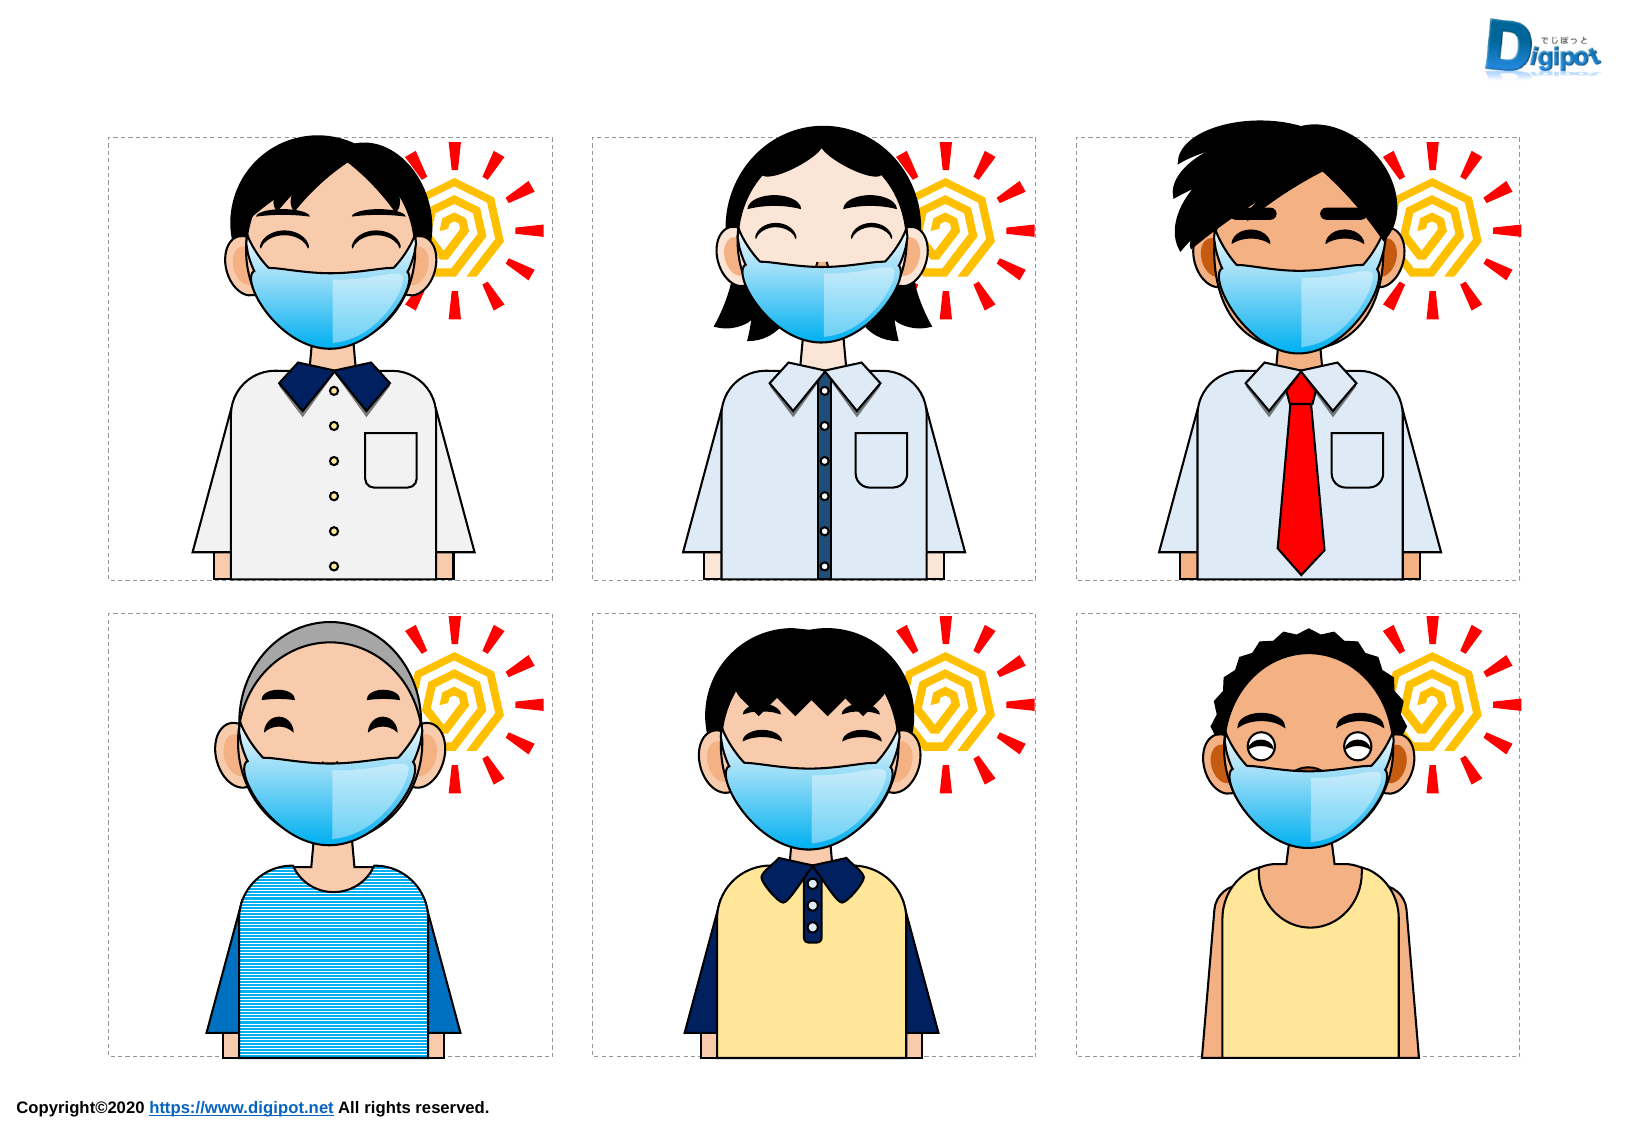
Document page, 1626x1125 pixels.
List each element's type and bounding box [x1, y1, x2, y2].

text_box [206, 616, 544, 1058]
text_box [684, 616, 1035, 1058]
text_box [1203, 616, 1522, 1061]
picture [1485, 18, 1602, 82]
text_box [1155, 97, 1522, 580]
text_box [682, 126, 1035, 580]
text_box [192, 136, 544, 580]
